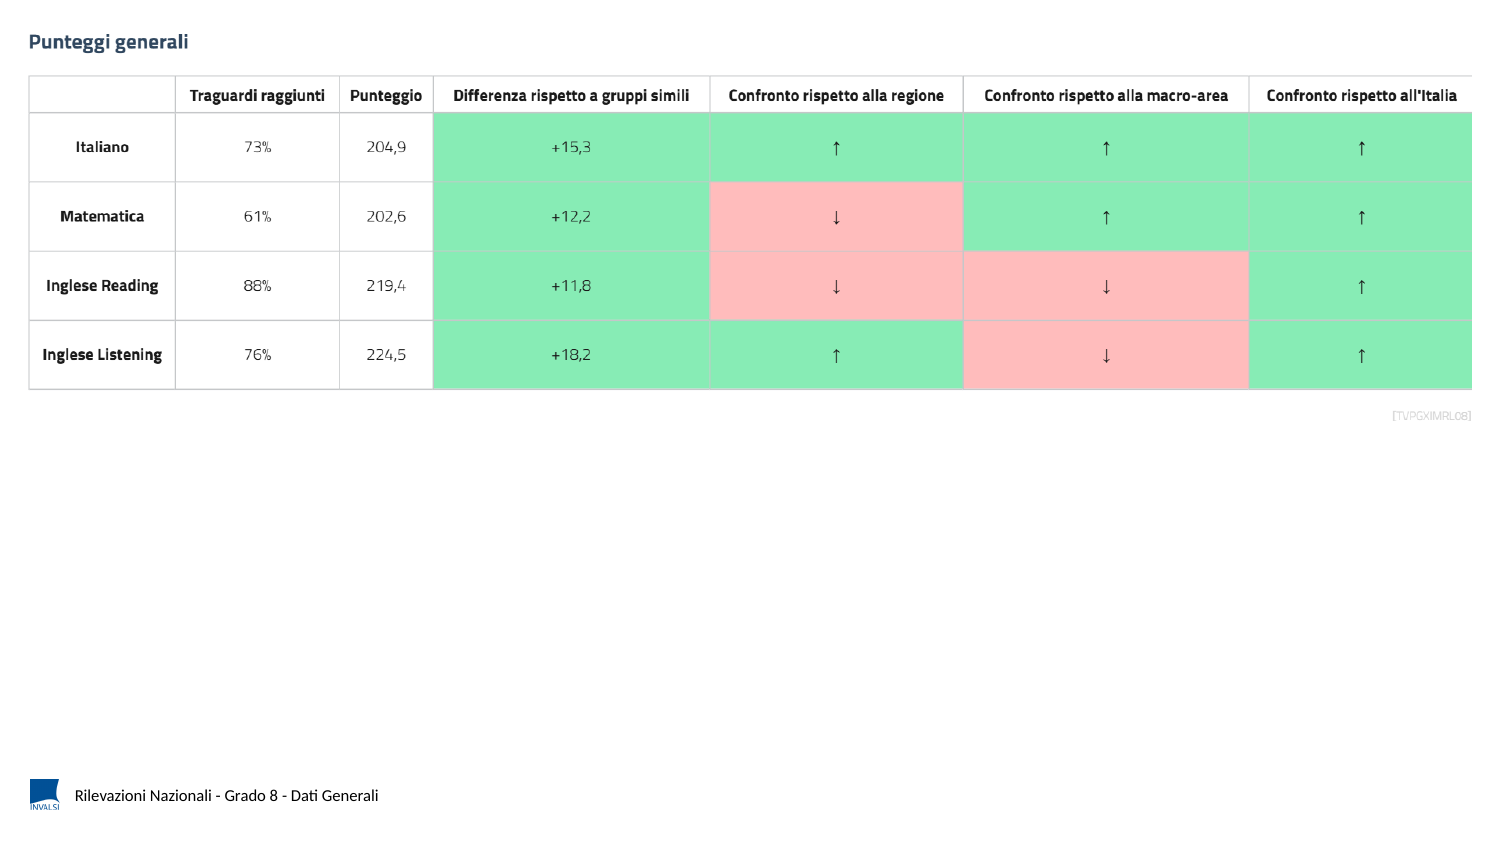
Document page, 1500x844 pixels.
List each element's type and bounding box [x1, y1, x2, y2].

picture [0, 0, 1500, 507]
picture [29, 779, 60, 810]
